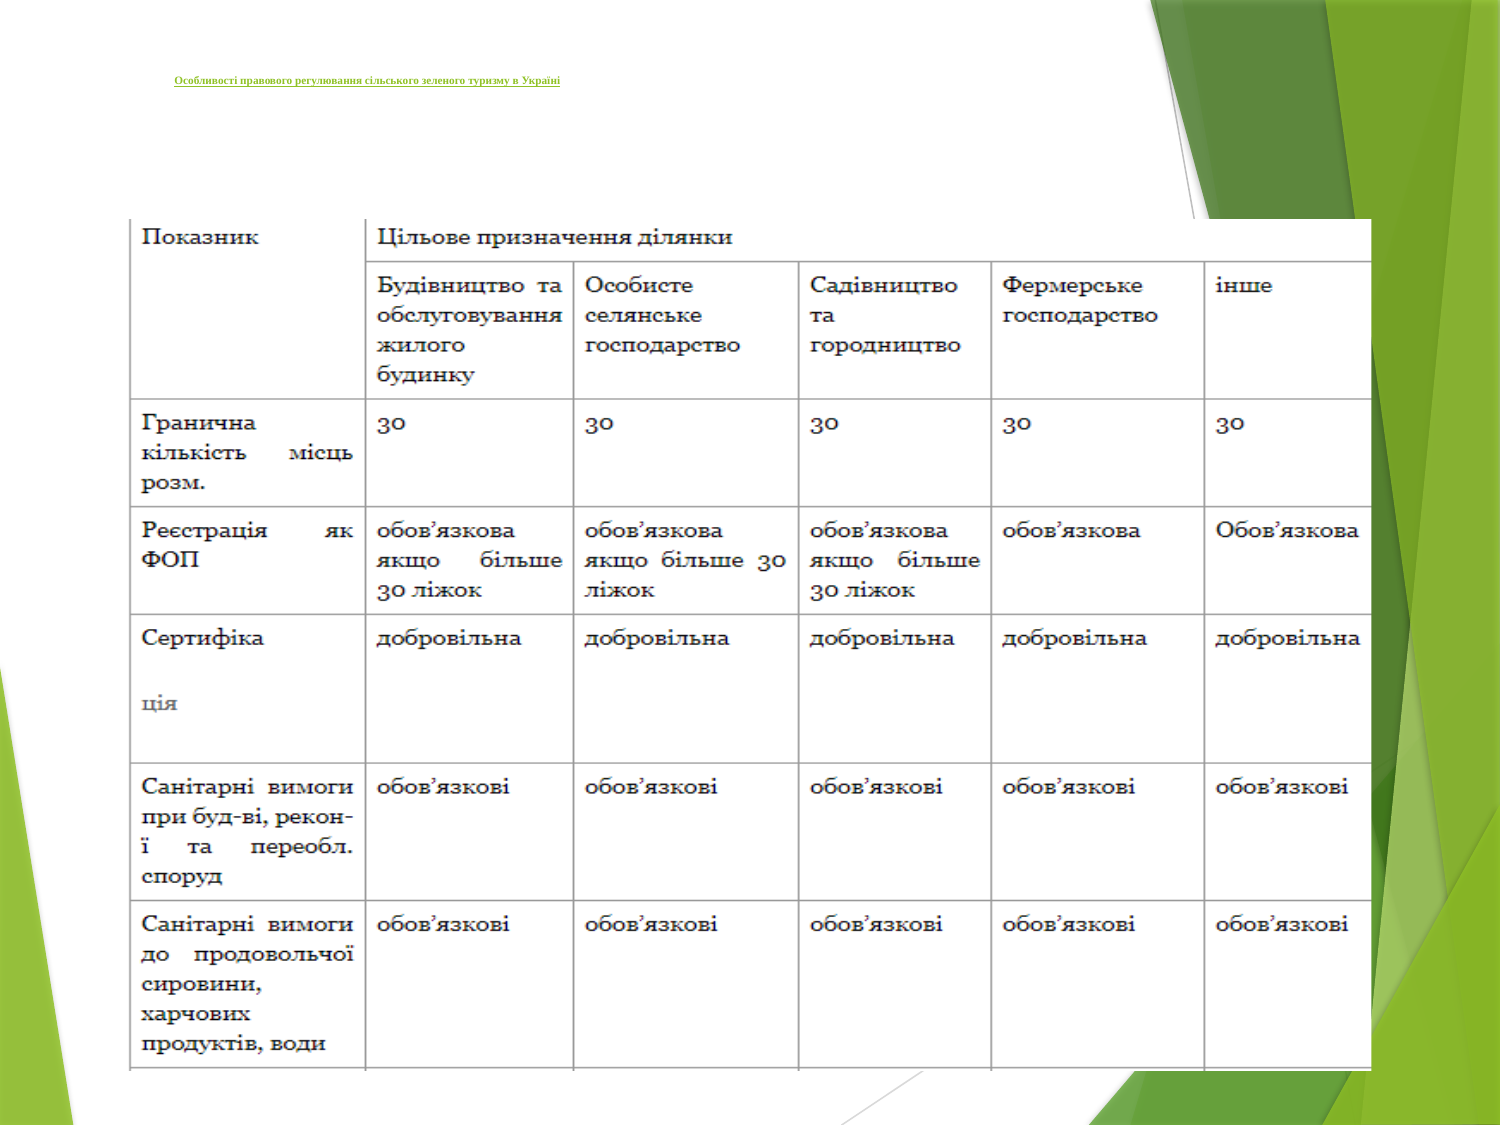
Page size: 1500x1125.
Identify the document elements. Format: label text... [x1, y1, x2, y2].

title Особливості правового регулювання сільського зеленого туризму в Україні [159, 66, 1323, 114]
picture [123, 219, 1372, 1071]
